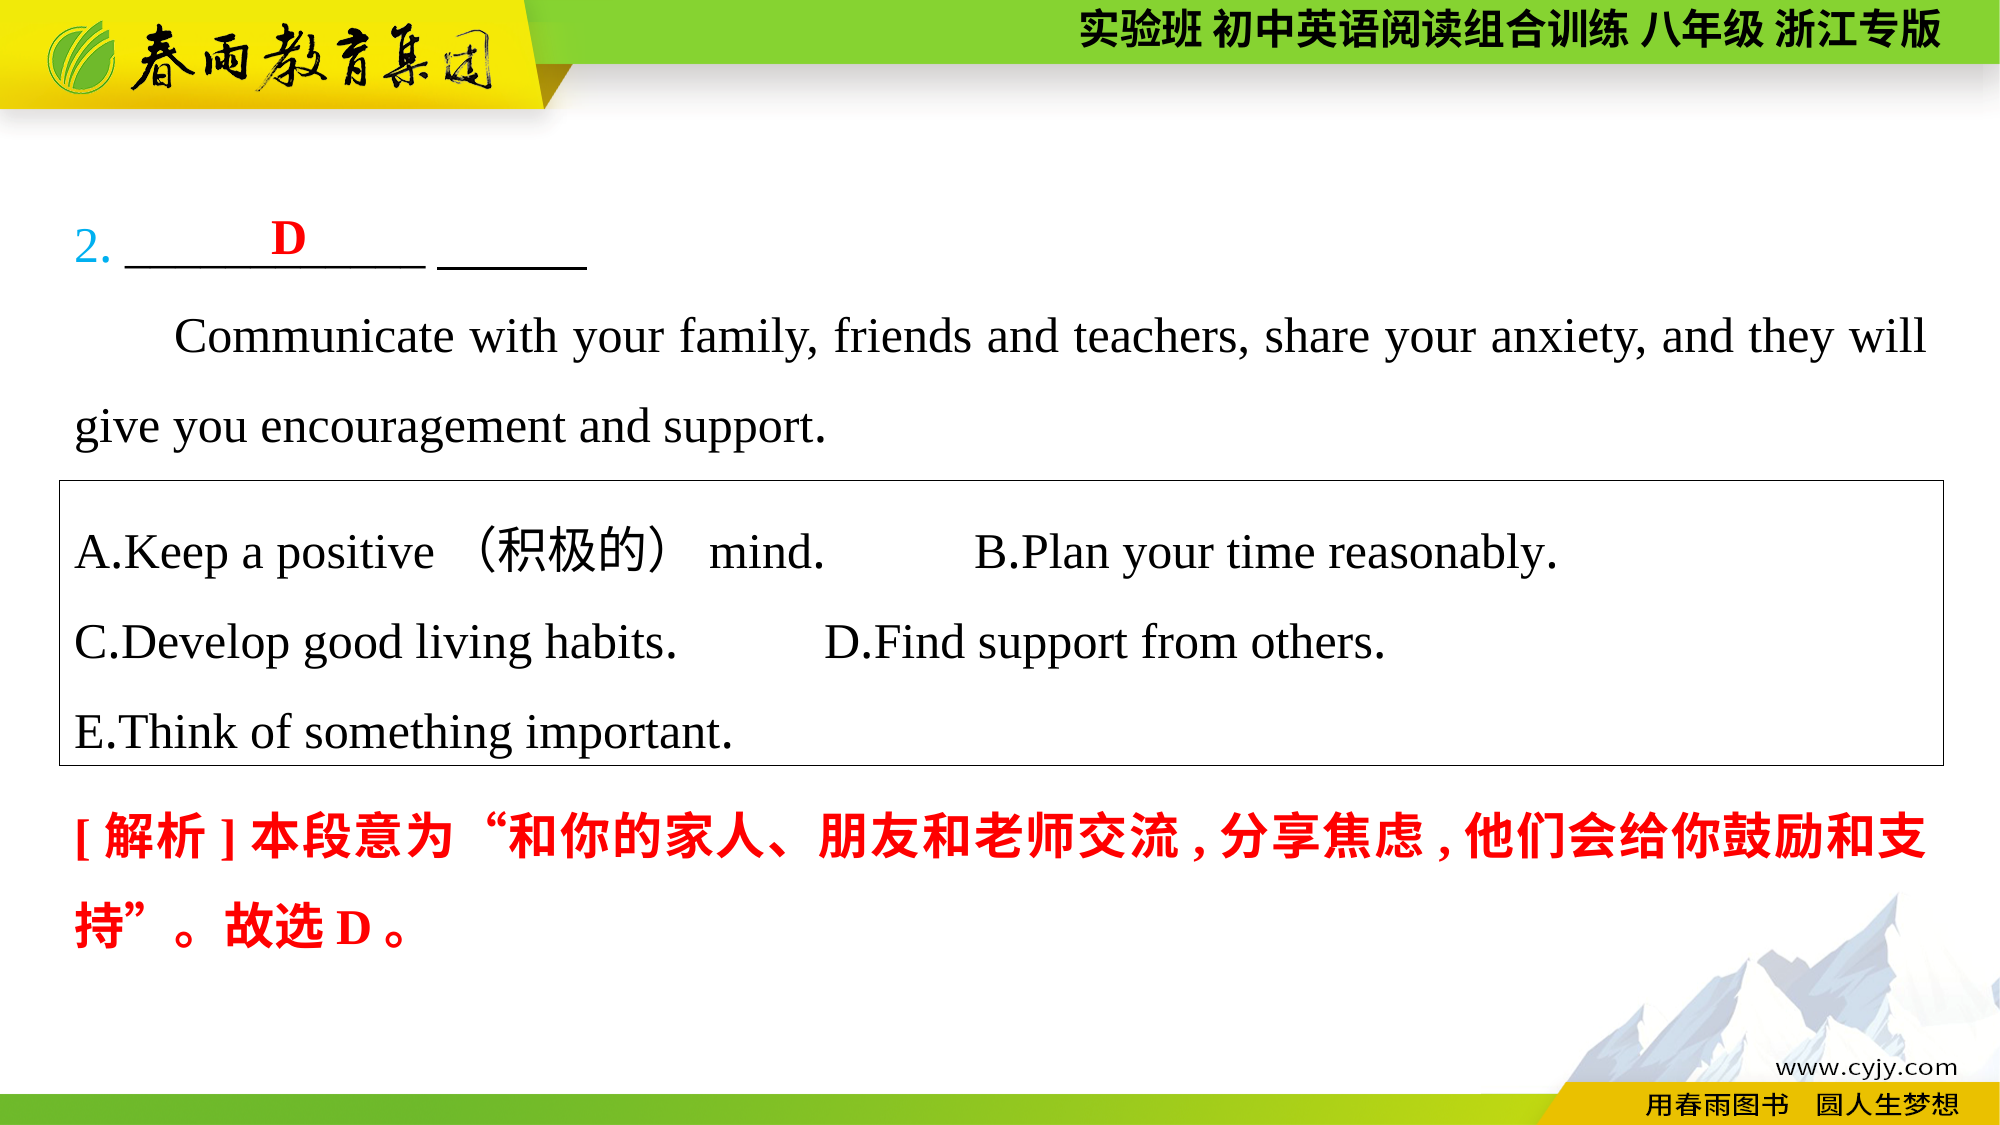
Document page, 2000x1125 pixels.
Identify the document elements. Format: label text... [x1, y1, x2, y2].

text_box [解析]本段意为“和你的家人、朋友和老师交流,分享焦虑,他们会给你鼓励和支持”。故选D。 [59, 766, 1944, 962]
picture [0, 0, 2000, 1125]
list 2. ____________ Communicate with your family, friends and teachers, share your anxiety, and they will give you encouragement and support. [59, 175, 1944, 464]
text_box D [256, 197, 322, 273]
text_box A.Keep a positive（积极的）mind. B.Plan your time reasonably. C.Develop good living habits. D.Find support from others. E.Think of something important. [59, 480, 1944, 766]
